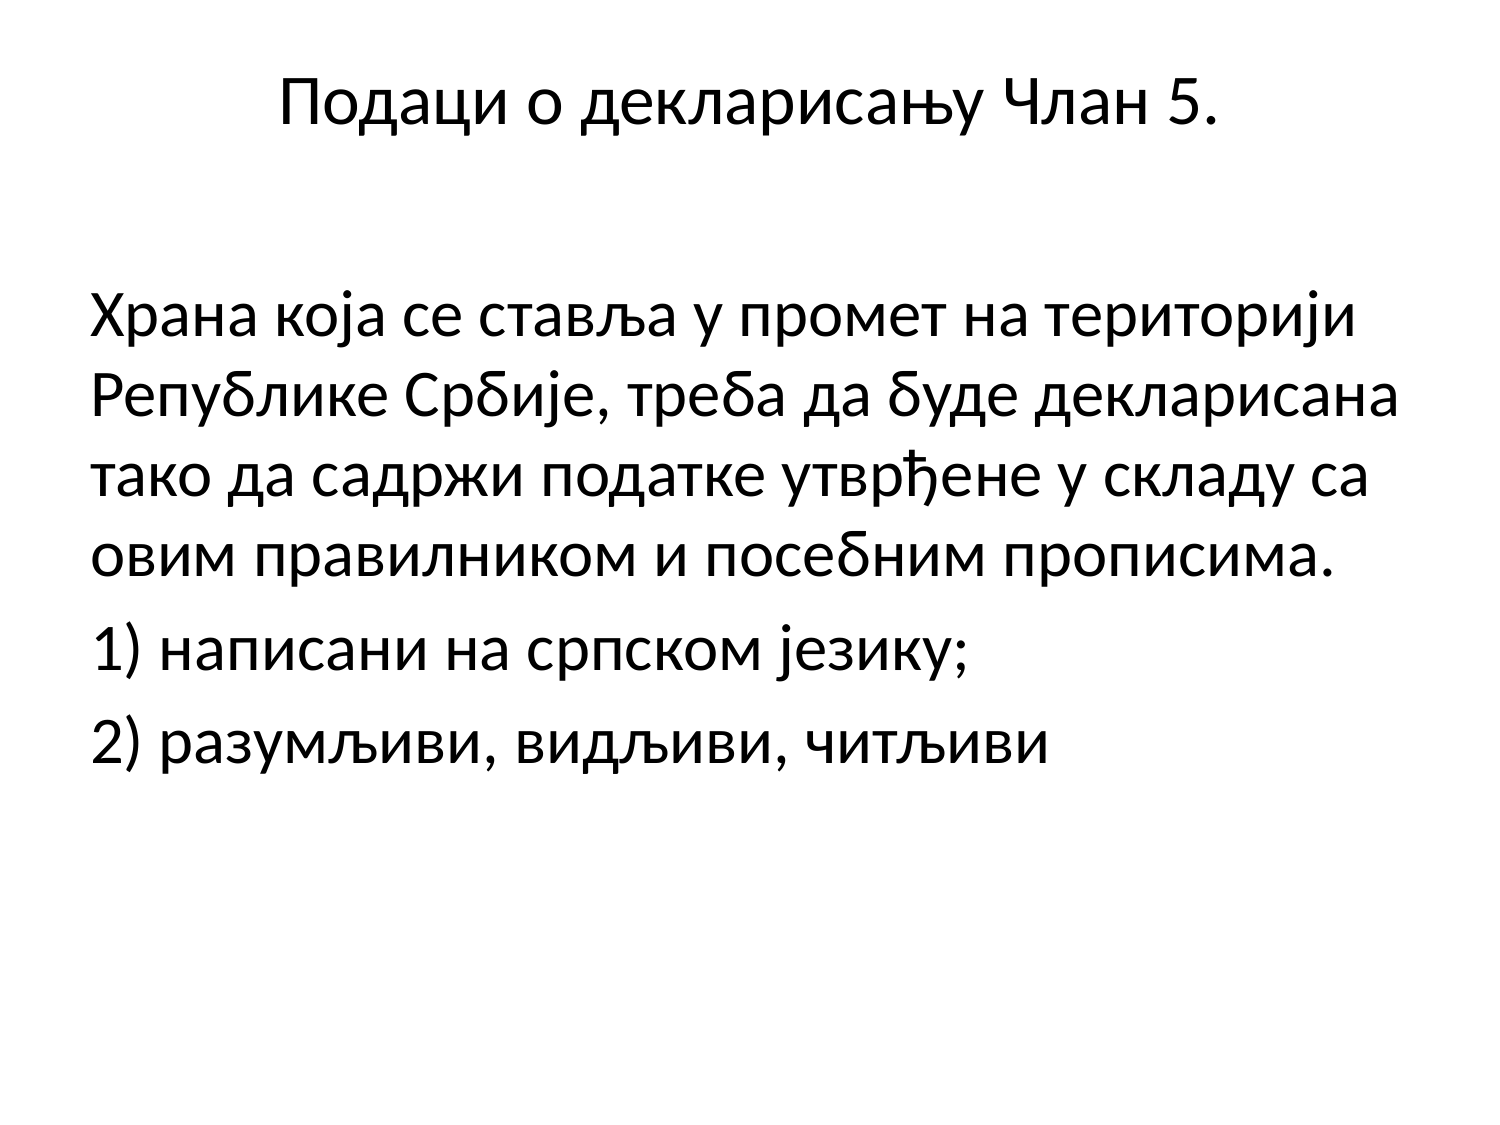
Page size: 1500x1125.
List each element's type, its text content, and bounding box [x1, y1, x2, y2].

title Подаци о декларисању Члан 5. [75, 45, 1425, 233]
list Храна која се ставља у промет на територији Републике Србије, треба да буде декларисана тако да садржи податке утврђене у складу са овим правилником и посебним прописима. 1) написани на српском језику; 2) разумљиви, видљиви, читљиви [75, 262, 1425, 1005]
